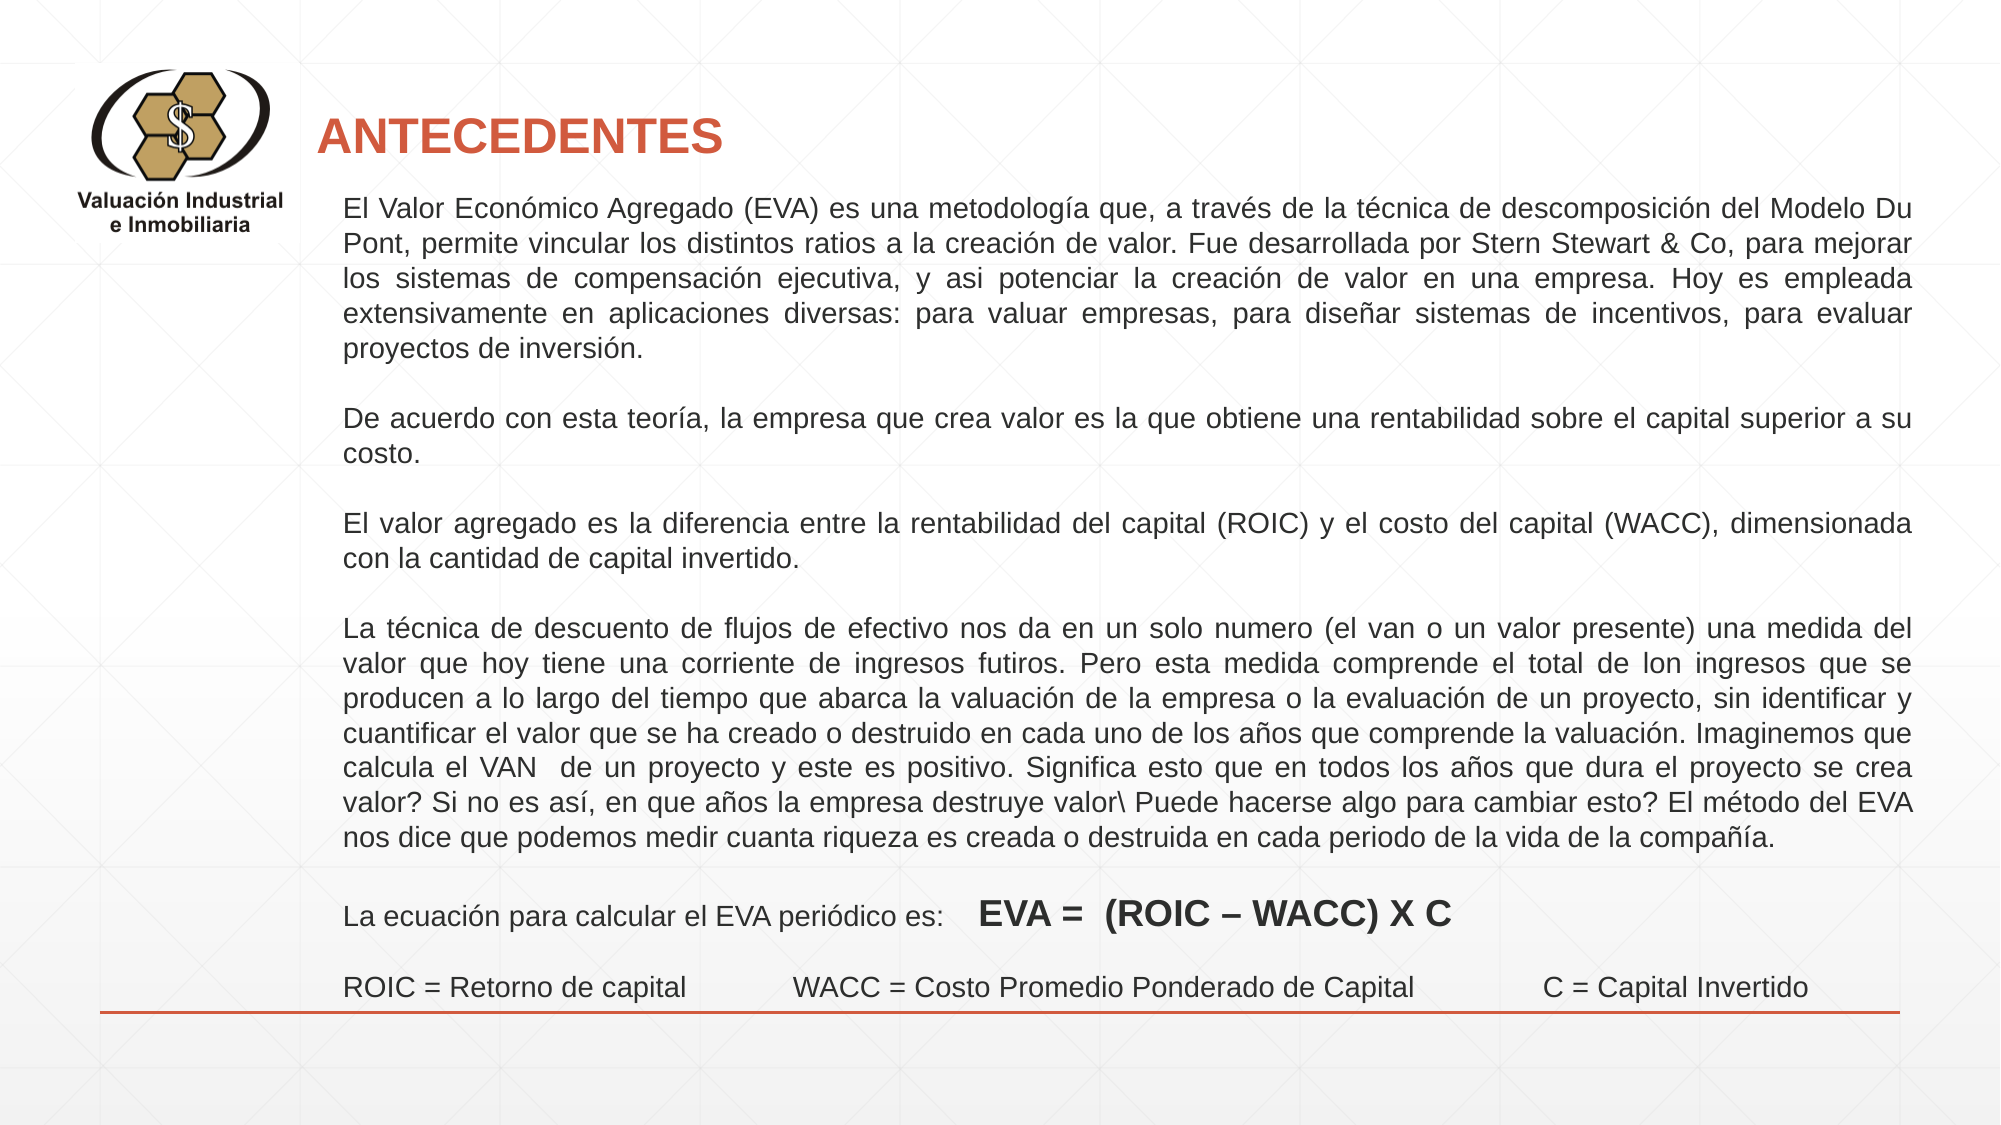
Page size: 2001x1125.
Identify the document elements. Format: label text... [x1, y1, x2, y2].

picture [74, 63, 300, 243]
title ANTECEDENTES [301, 82, 1788, 172]
text_box El Valor Económico Agregado (EVA) es una metodología que, a través de la técnica de descomposición del Modelo Du Pont, permite vincular los distintos ratios a la creación de valor. Fue desarrollada por Stern Stewart & Co, para mejorar los sistemas de compensación ejecutiva, y asi potenciar la creación de valor en una empresa. Hoy es empleada extensivamente en aplicaciones diversas: para valuar empresas, para diseñar sistemas de incentivos, para evaluar proyectos de inversión. De acuerdo con esta teoría, la empresa que crea valor es la que obtiene una rentabilidad sobre el capital superior a su costo. El valor agregado es la diferencia entre la rentabilidad del capital (ROIC) y el costo del capital (WACC), dimensionada con la cantidad de capital invertido. La técnica de descuento de flujos de efectivo nos da en un solo numero (el van o un valor presente) una medida del valor que hoy tiene una corriente de ingresos futiros. Pero esta medida comprende el total de lon ingresos que se producen a lo largo del tiempo que abarca la valuación de la empresa o la evaluación de un proyecto, sin identificar y cuantificar el valor que se ha creado o destruido en cada uno de los años que comprende la valuación. Imaginemos que calcula el VAN de un proyecto y este es positivo. Significa esto que en todos los años que dura el proyecto se crea valor? Si no es así, en que años la empresa destruye valor\ Puede hacerse algo para cambiar esto? El método del EVA nos dice que podemos medir cuanta riqueza es creada o destruida en cada periodo de la vida de la compañía. La ecuación para calcular el EVA periódico es: EVA = (ROIC – WACC) X C ROIC = Retorno de capital WACC = Costo Promedio Ponderado de Capital C = Capital Invertido [328, 182, 1930, 1046]
